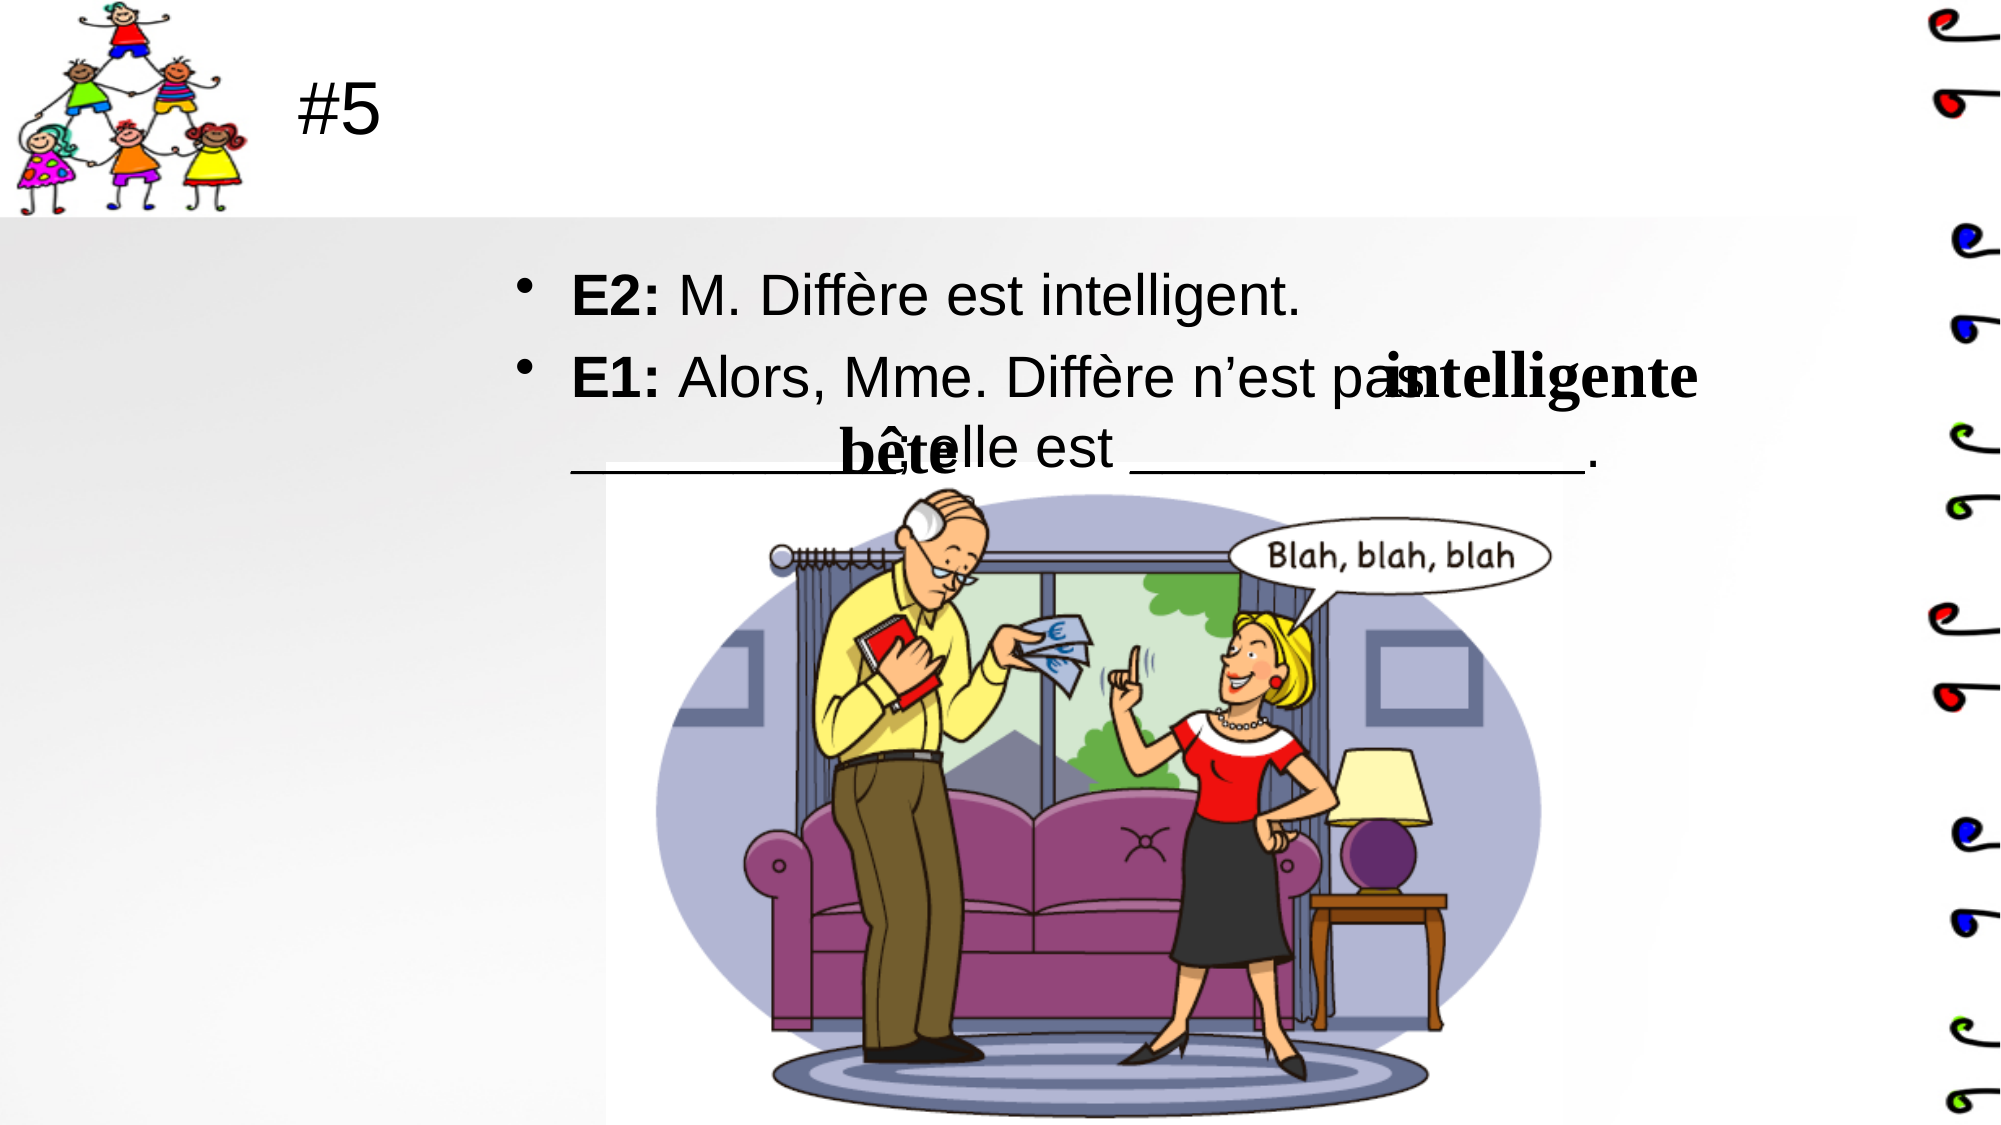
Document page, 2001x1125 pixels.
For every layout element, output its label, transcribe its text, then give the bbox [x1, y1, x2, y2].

title #5 [283, 16, 1951, 192]
text_box bête [825, 399, 1163, 461]
text_box intelligente [1369, 323, 1758, 419]
list E2: M. Diffère est intelligent. E1: Alors, Mme. Diffère n’est pas __________; elle est ______________. [499, 249, 1713, 1088]
picture [0, 0, 2001, 1125]
